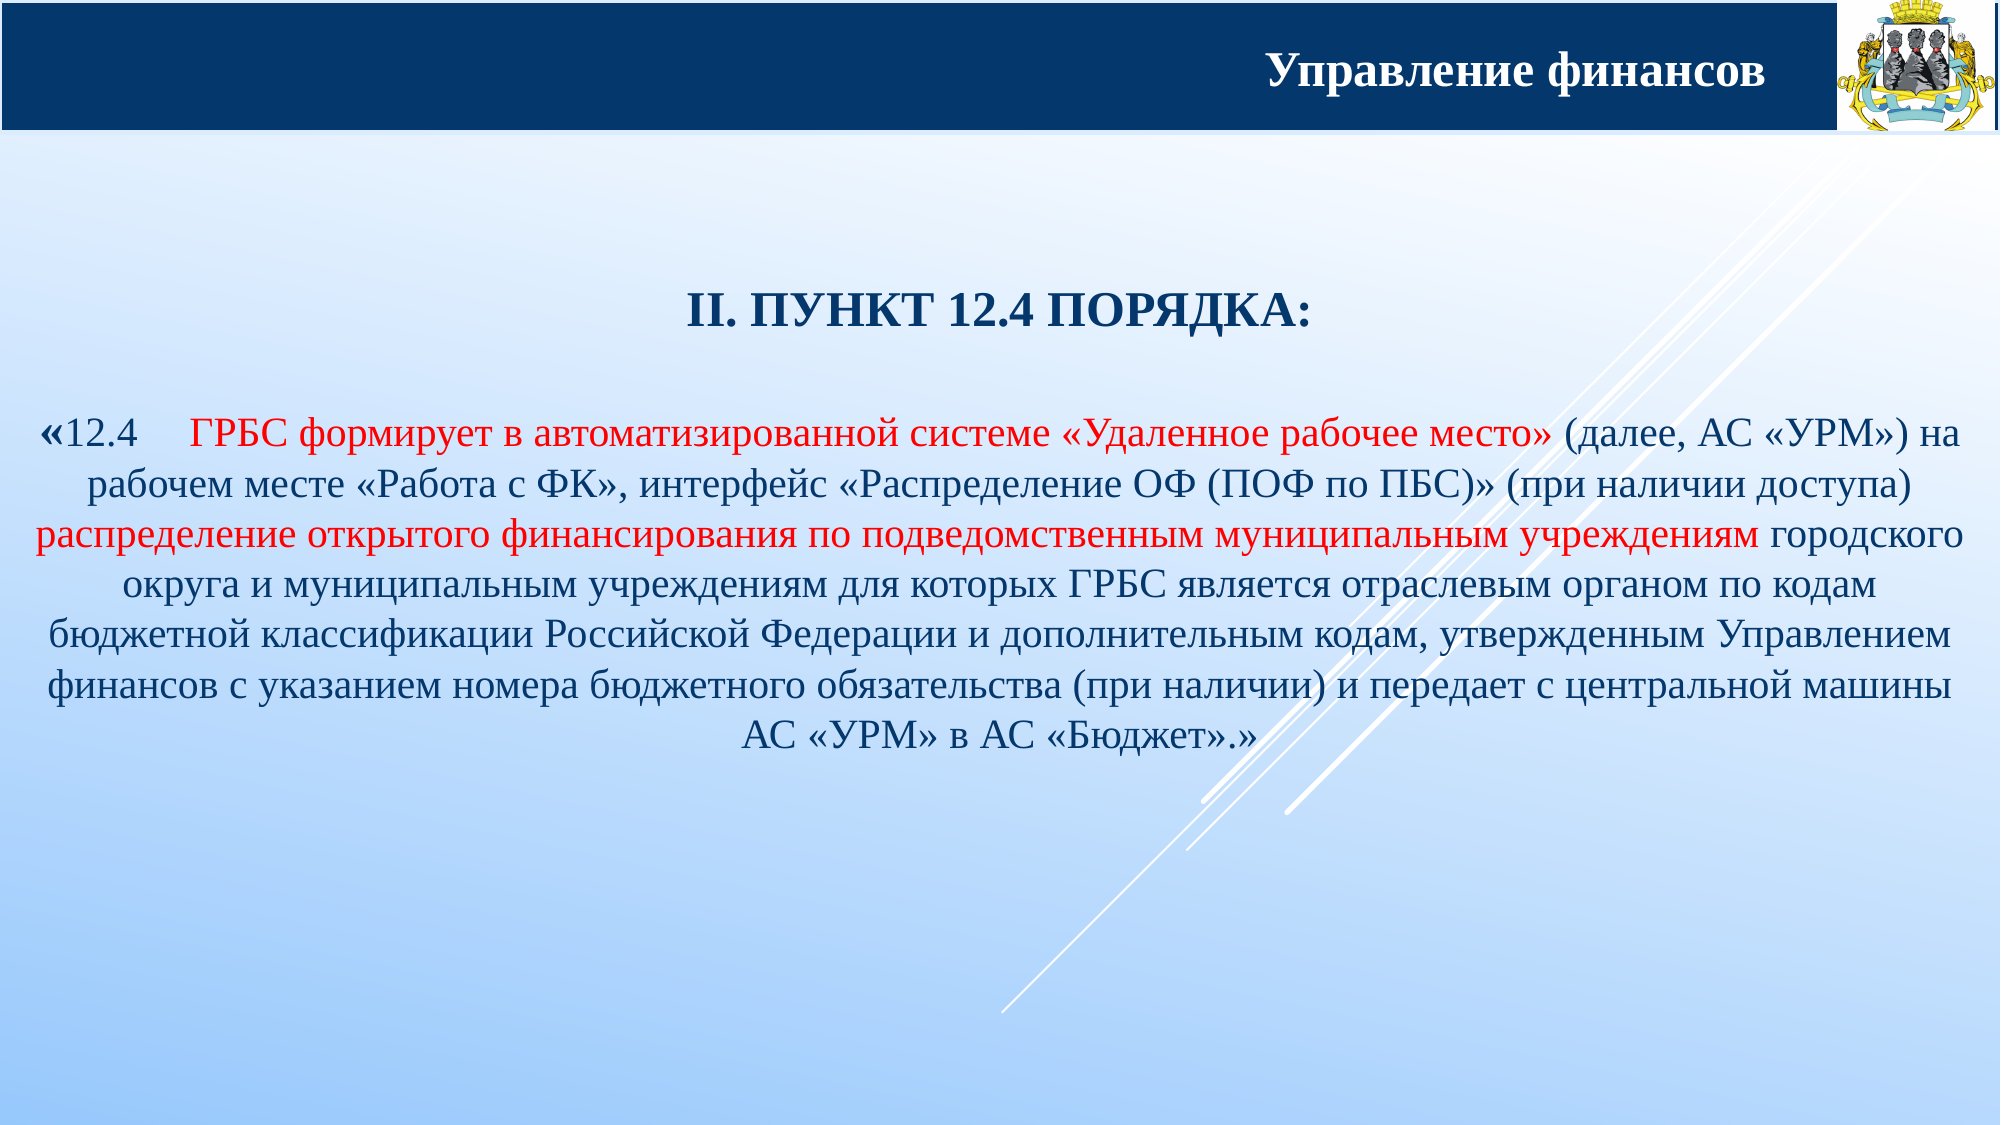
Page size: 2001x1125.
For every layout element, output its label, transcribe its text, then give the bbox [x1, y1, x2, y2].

text_box Управление финансов [0, 0, 2000, 134]
picture [1837, 0, 1995, 131]
title II. Пункт 12.4 порядка: «12.4 ГРБС формирует в автоматизированной системе «Удаленное рабочее место» (далее, АС «УРМ») на рабочем месте «Работа с ФК», интерфейс «Распределение ОФ (ПОФ по ПБС)» (при наличии доступа) распределение открытого финансирования по подведомственным муниципальным учреждениям городского округа и муниципальным учреждениям для которых ГРБС является отраслевым органом по кодам бюджетной классификации Российской Федерации и дополнительным кодам, утвержденным Управлением финансов с указанием номера бюджетного обязательства (при наличии) и передает с центральной машины АС «УРМ» в АС «Бюджет».» [11, 208, 1989, 957]
